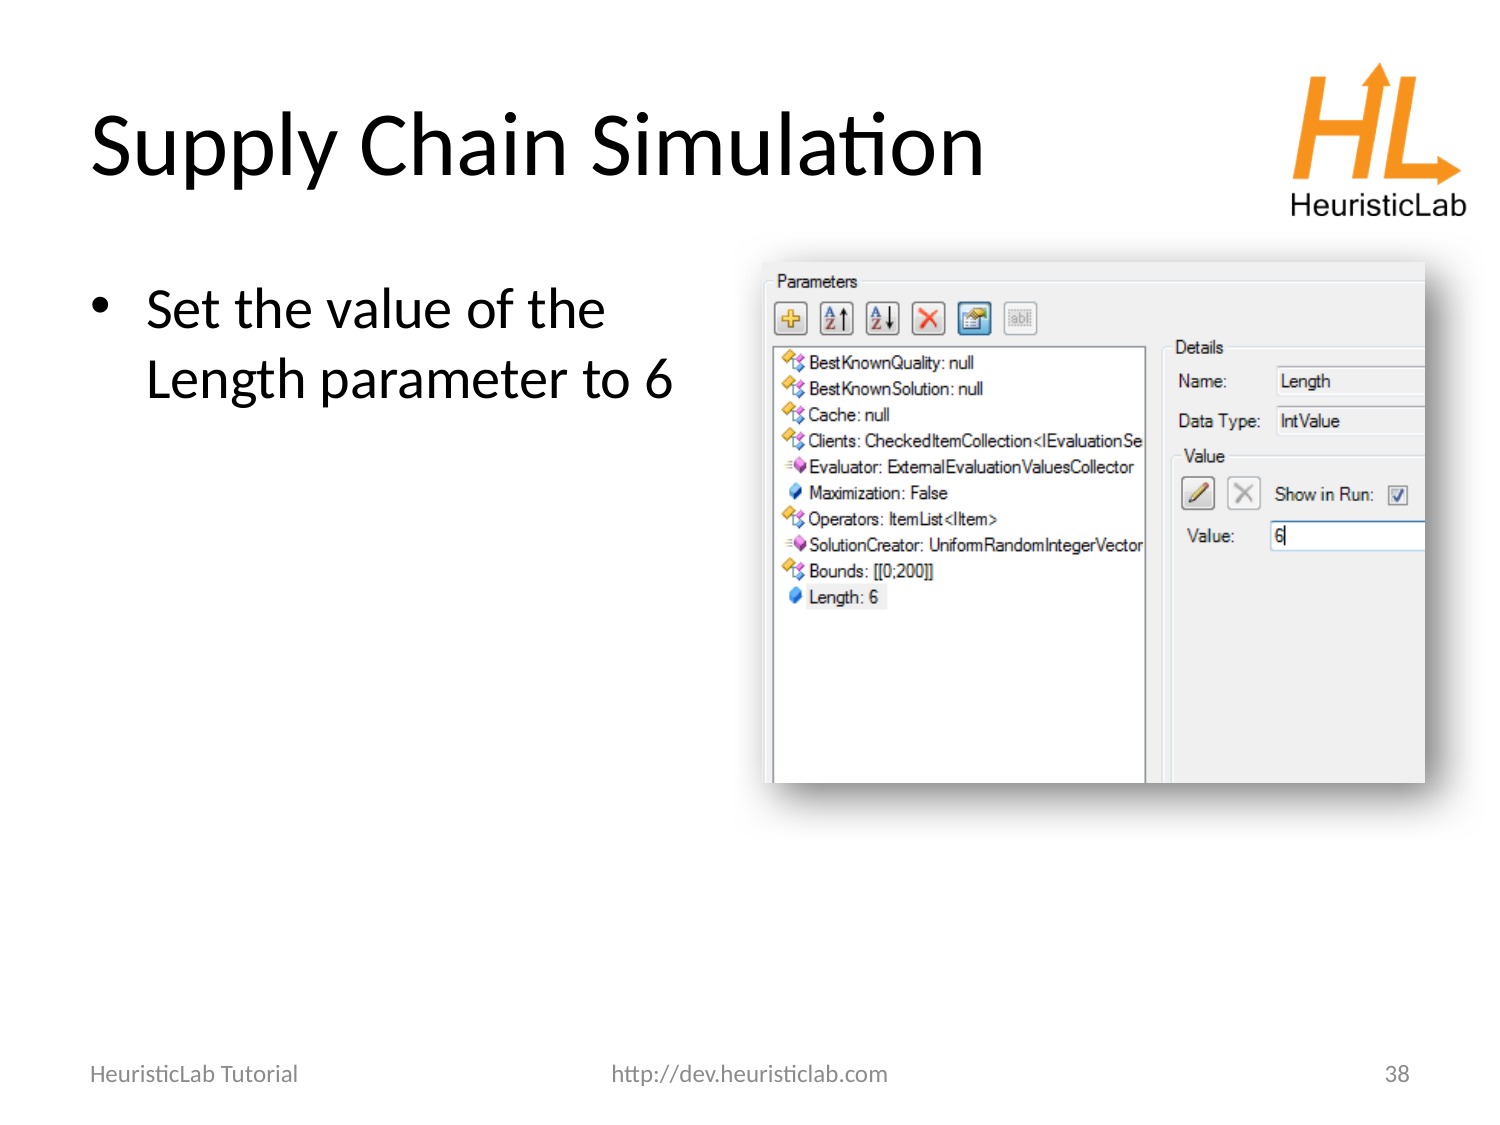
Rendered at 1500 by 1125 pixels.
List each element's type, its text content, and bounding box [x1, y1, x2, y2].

list Set the value of the Length parameter to 6 [75, 262, 738, 1005]
picture [1281, 27, 1474, 244]
slide_number 38 [1074, 1042, 1425, 1103]
slide_number HeuristicLab Tutorial [75, 1042, 425, 1103]
title Supply Chain Simulation [75, 45, 1282, 233]
footer http://dev.heuristiclab.com [512, 1042, 988, 1103]
picture [762, 261, 1426, 783]
